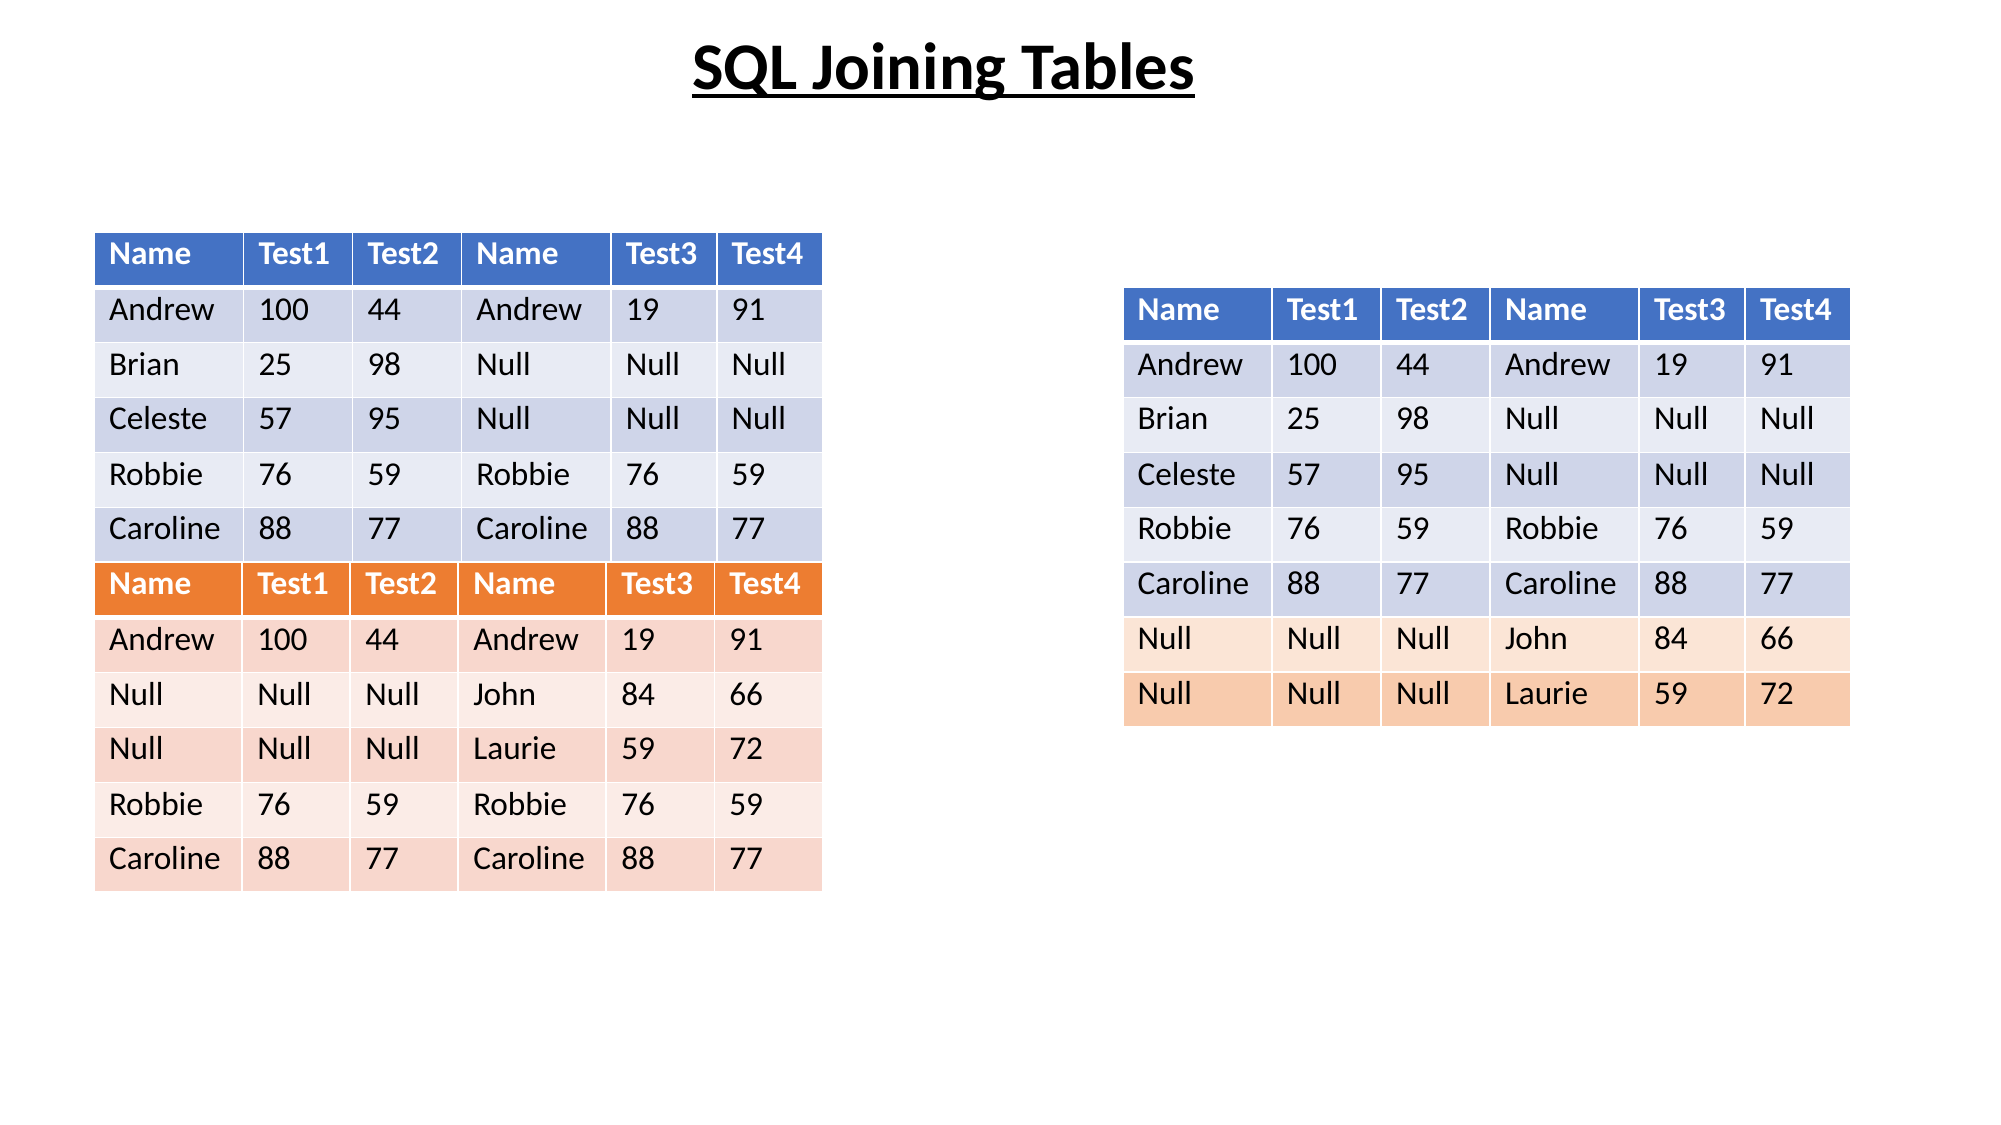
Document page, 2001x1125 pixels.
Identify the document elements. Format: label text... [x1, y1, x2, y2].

table_cell 77 [715, 838, 822, 891]
table_cell 76 [612, 453, 716, 507]
table_cell 59 [351, 783, 457, 837]
table_cell Andrew [95, 620, 241, 672]
table_header Test2 [1382, 288, 1489, 340]
table_header Test2 [353, 233, 461, 285]
table_header Test1 [244, 233, 352, 285]
table_cell 59 [715, 783, 822, 837]
table_cell Null [1273, 618, 1380, 671]
table_cell 100 [243, 620, 349, 672]
table_cell Null [718, 343, 822, 397]
table_cell Null [462, 398, 610, 452]
table_header Name [462, 233, 610, 285]
table_cell John [1491, 618, 1638, 671]
table_cell Null [612, 398, 716, 452]
table_cell 76 [607, 783, 714, 837]
table_cell 77 [1382, 563, 1489, 616]
table_cell 76 [244, 453, 352, 507]
table_cell Null [612, 343, 716, 397]
table_header Test4 [1746, 288, 1850, 340]
table_cell 77 [353, 508, 461, 561]
table_cell 59 [718, 453, 822, 507]
table_cell 95 [1382, 453, 1489, 507]
table_cell 98 [353, 343, 461, 397]
table_cell 76 [1273, 508, 1380, 561]
table_cell Null [1746, 453, 1850, 507]
table_cell Caroline [95, 838, 241, 891]
table_header Test3 [612, 233, 716, 285]
table_cell 59 [1382, 508, 1489, 561]
table_cell Null [1273, 673, 1380, 726]
table_cell John [459, 673, 605, 727]
table_cell Caroline [1124, 563, 1271, 616]
table_cell Null [462, 343, 610, 397]
table_cell Andrew [1491, 345, 1638, 397]
table_cell Null [1382, 618, 1489, 671]
table_cell 57 [244, 398, 352, 452]
table_header Name [95, 233, 243, 285]
table_cell Null [1491, 398, 1638, 452]
table_cell 76 [1640, 508, 1744, 561]
table_cell Robbie [462, 453, 610, 507]
table_cell 84 [607, 673, 714, 727]
table_header Test1 [243, 563, 349, 615]
table_cell 88 [607, 838, 714, 891]
table_header Test2 [351, 563, 457, 615]
table_cell Caroline [462, 508, 610, 561]
table_cell Null [1124, 618, 1271, 671]
table_cell Null [95, 728, 241, 782]
table_cell 100 [244, 290, 352, 342]
table_cell 19 [612, 290, 716, 342]
table_cell 44 [1382, 345, 1489, 397]
table_cell 77 [351, 838, 457, 891]
table_cell 88 [243, 838, 349, 891]
table_cell Null [1640, 453, 1744, 507]
table_cell 72 [715, 728, 822, 782]
table_cell Laurie [459, 728, 605, 782]
table_cell Andrew [462, 290, 610, 342]
table_cell 19 [1640, 345, 1744, 397]
table_cell 88 [244, 508, 352, 561]
table_cell 98 [1382, 398, 1489, 452]
text_box SQL Joining Tables [677, 15, 1211, 111]
table_cell Null [351, 673, 457, 727]
table_cell 44 [353, 290, 461, 342]
table_header Name [95, 563, 241, 615]
table_cell 25 [244, 343, 352, 397]
table_cell Null [1746, 398, 1850, 452]
table_cell Robbie [1491, 508, 1638, 561]
table_header Test4 [718, 233, 822, 285]
table_cell 88 [1273, 563, 1380, 616]
table_cell 59 [353, 453, 461, 507]
table_cell 91 [718, 290, 822, 342]
table_cell 91 [1746, 345, 1850, 397]
table_cell Null [1640, 398, 1744, 452]
table_header Test3 [607, 563, 714, 615]
table_cell Andrew [95, 290, 243, 342]
table_cell Robbie [459, 783, 605, 837]
table_cell Null [243, 728, 349, 782]
table_cell 66 [1746, 618, 1850, 671]
table_cell 59 [607, 728, 714, 782]
table_cell 88 [612, 508, 716, 561]
table_header Name [1491, 288, 1638, 340]
table_header Name [1124, 288, 1271, 340]
table_header Test4 [715, 563, 822, 615]
table_cell Null [95, 673, 241, 727]
table_cell Robbie [95, 783, 241, 837]
table_cell 91 [715, 620, 822, 672]
table_cell Celeste [1124, 453, 1271, 507]
table_cell Caroline [1491, 563, 1638, 616]
table_cell 59 [1640, 673, 1744, 726]
table_cell Null [243, 673, 349, 727]
table_cell 25 [1273, 398, 1380, 452]
table_cell 84 [1640, 618, 1744, 671]
table_cell 57 [1273, 453, 1380, 507]
table_cell 76 [243, 783, 349, 837]
table_cell 88 [1640, 563, 1744, 616]
table_cell Celeste [95, 398, 243, 452]
table_cell Andrew [1124, 345, 1271, 397]
table_cell Robbie [95, 453, 243, 507]
table_cell Brian [1124, 398, 1271, 452]
table_cell Andrew [459, 620, 605, 672]
table_cell Null [1382, 673, 1489, 726]
table_cell Brian [95, 343, 243, 397]
table_cell Robbie [1124, 508, 1271, 561]
table_header Name [459, 563, 605, 615]
table_cell 44 [351, 620, 457, 672]
table_cell Null [718, 398, 822, 452]
table_cell Laurie [1491, 673, 1638, 726]
table_cell 100 [1273, 345, 1380, 397]
table_cell 77 [718, 508, 822, 561]
table_header Test1 [1273, 288, 1380, 340]
table_cell Null [351, 728, 457, 782]
table_cell Null [1124, 673, 1271, 726]
table_cell 72 [1746, 673, 1850, 726]
table_cell 59 [1746, 508, 1850, 561]
table_cell 95 [353, 398, 461, 452]
table_cell Null [1491, 453, 1638, 507]
table_cell 77 [1746, 563, 1850, 616]
table_cell 19 [607, 620, 714, 672]
table_cell 66 [715, 673, 822, 727]
table_cell Caroline [95, 508, 243, 561]
table_cell Caroline [459, 838, 605, 891]
table_header Test3 [1640, 288, 1744, 340]
